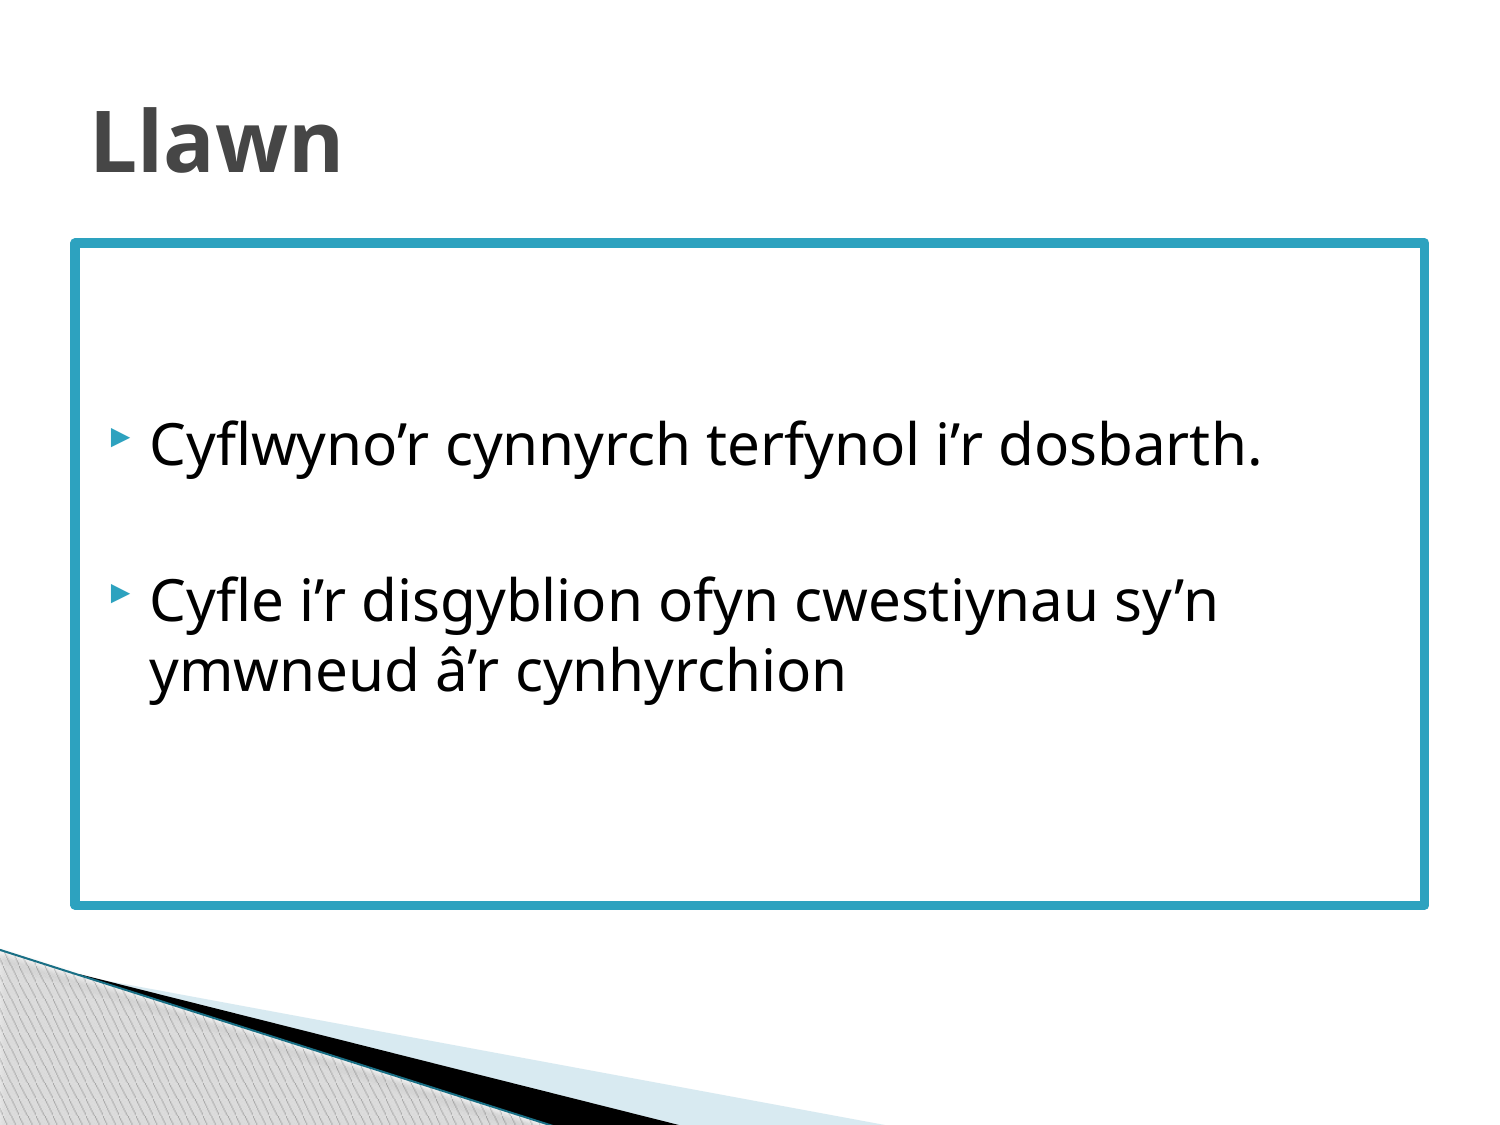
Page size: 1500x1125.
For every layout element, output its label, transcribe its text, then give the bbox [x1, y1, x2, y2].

title Llawn [75, 45, 1425, 233]
list Cyflwyno’r cynnyrch terfynol i’r dosbarth. Cyfle i’r disgyblion ofyn cwestiynau sy’n ymwneud â’r cynhyrchion [70, 238, 1429, 910]
